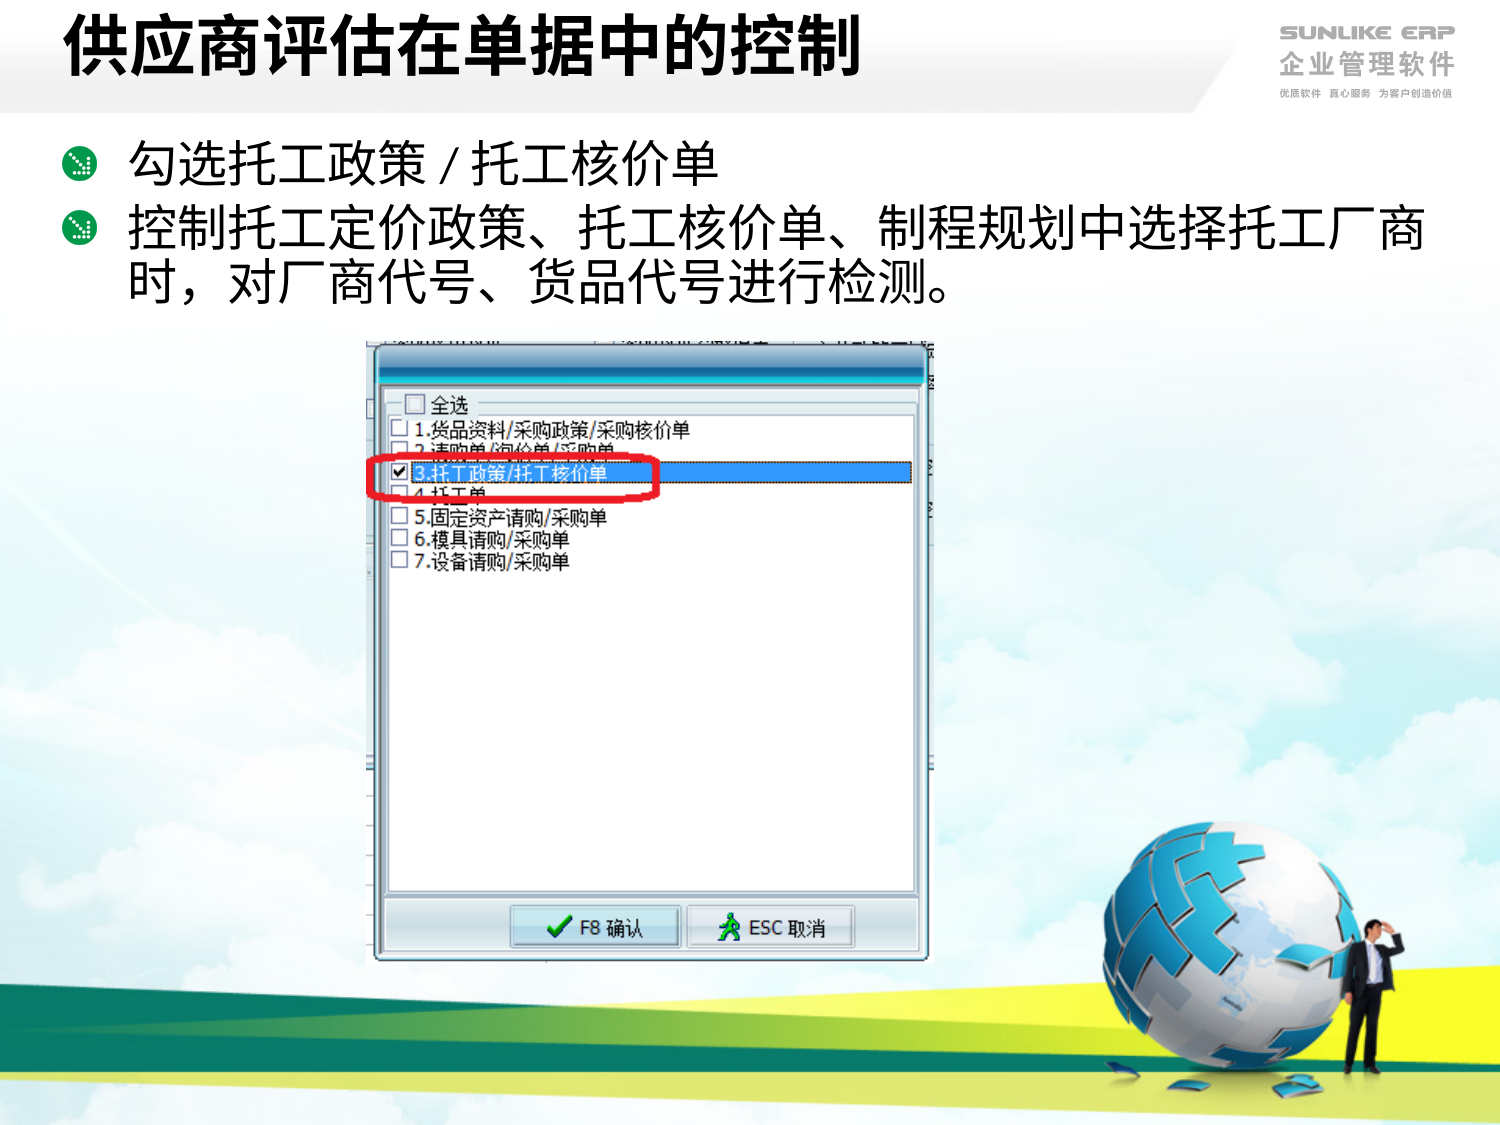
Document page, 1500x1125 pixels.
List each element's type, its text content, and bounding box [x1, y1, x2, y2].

list 勾选托工政策/托工核价单 控制托工定价政策、托工核价单、制程规划中选择托工厂商时，对厂商代号、货品代号进行检测。 [62, 139, 1438, 595]
picture [0, 0, 1500, 1125]
title 供应商评估在单据中的控制 [62, 12, 1178, 130]
